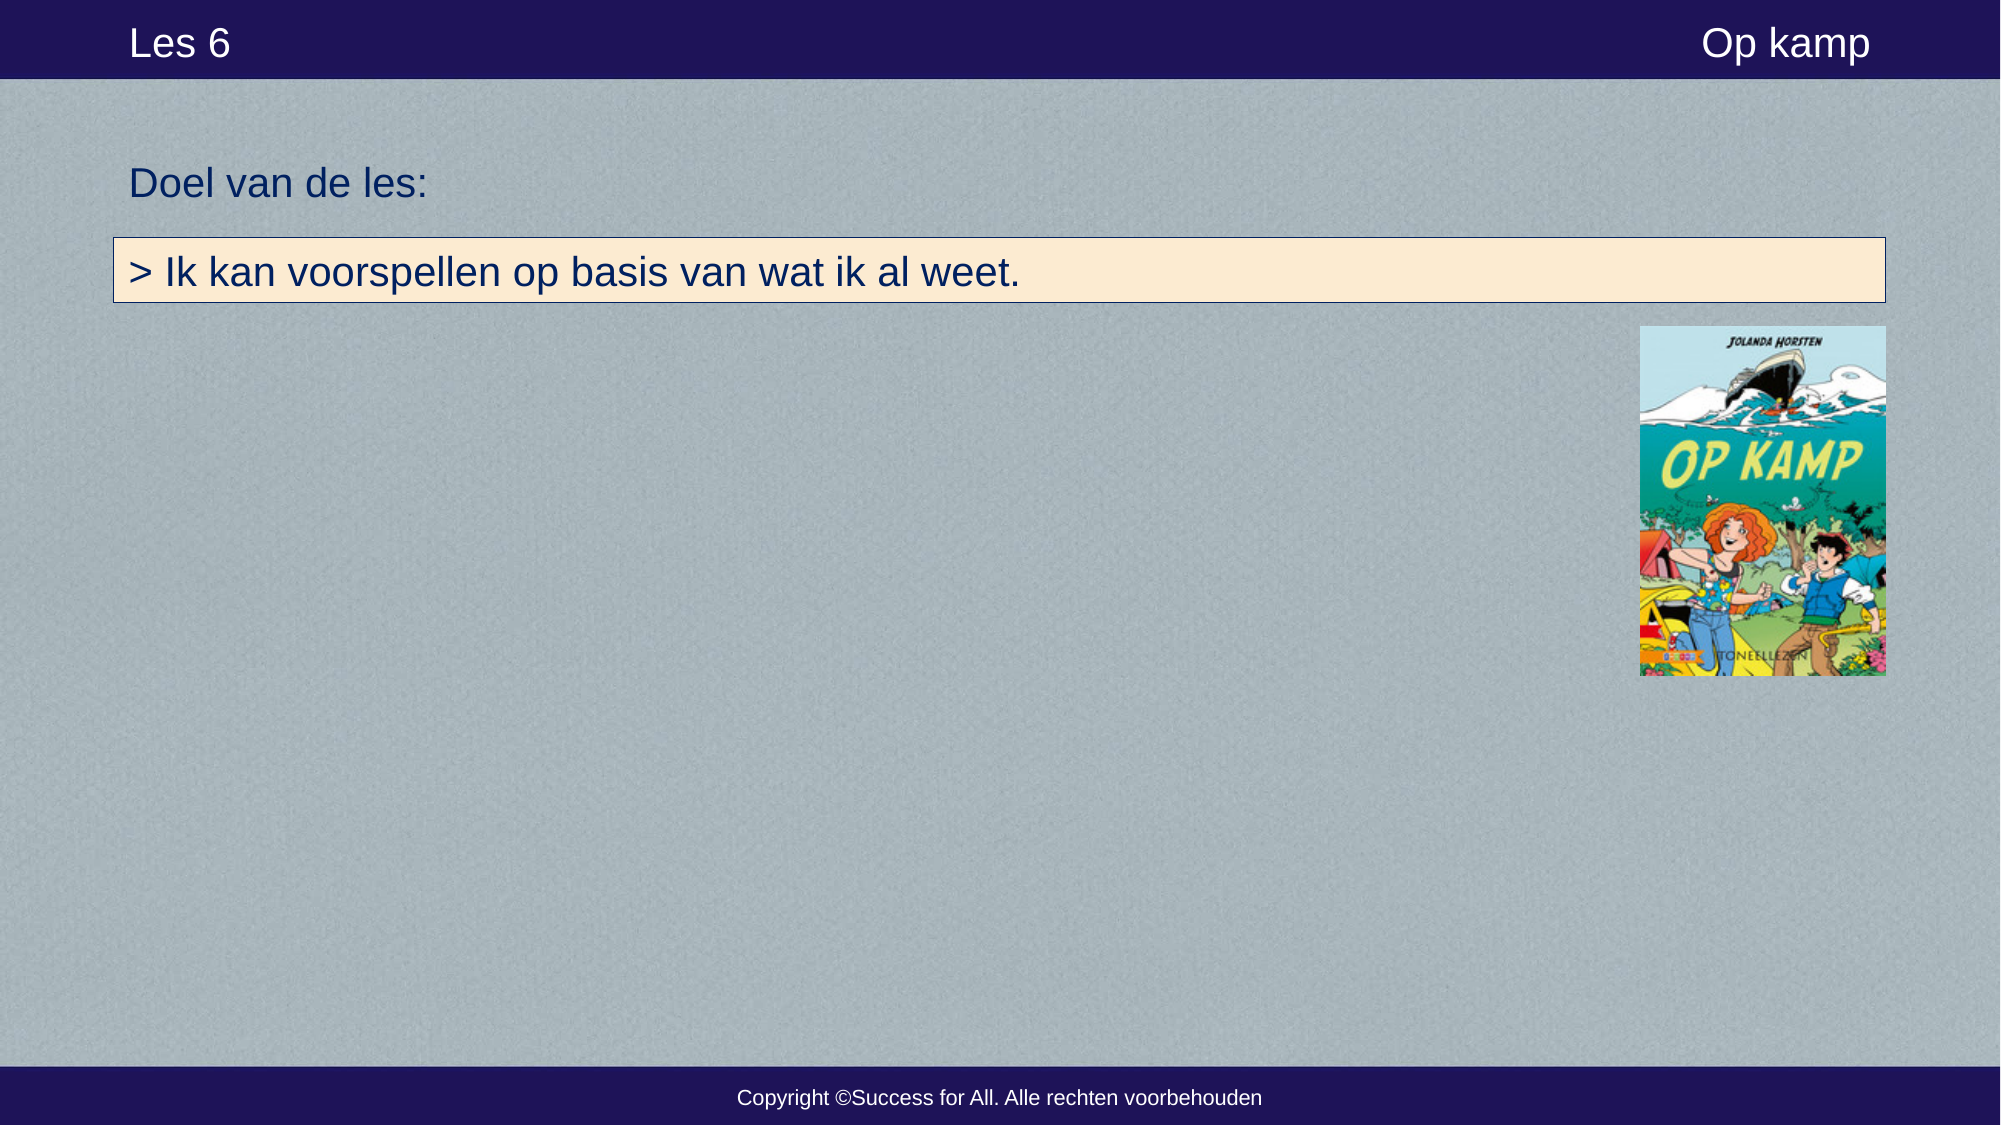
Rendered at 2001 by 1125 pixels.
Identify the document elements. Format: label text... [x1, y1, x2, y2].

text_box Copyright ©Success for All. Alle rechten voorbehouden [0, 1076, 2000, 1125]
text_box Les 6 [114, 8, 354, 73]
text_box > Ik kan voorspellen op basis van wat ik al weet. [113, 237, 1886, 303]
picture [0, 0, 2001, 1125]
text_box Doel van de les: [113, 148, 1635, 214]
text_box Op kamp [999, 8, 1886, 73]
